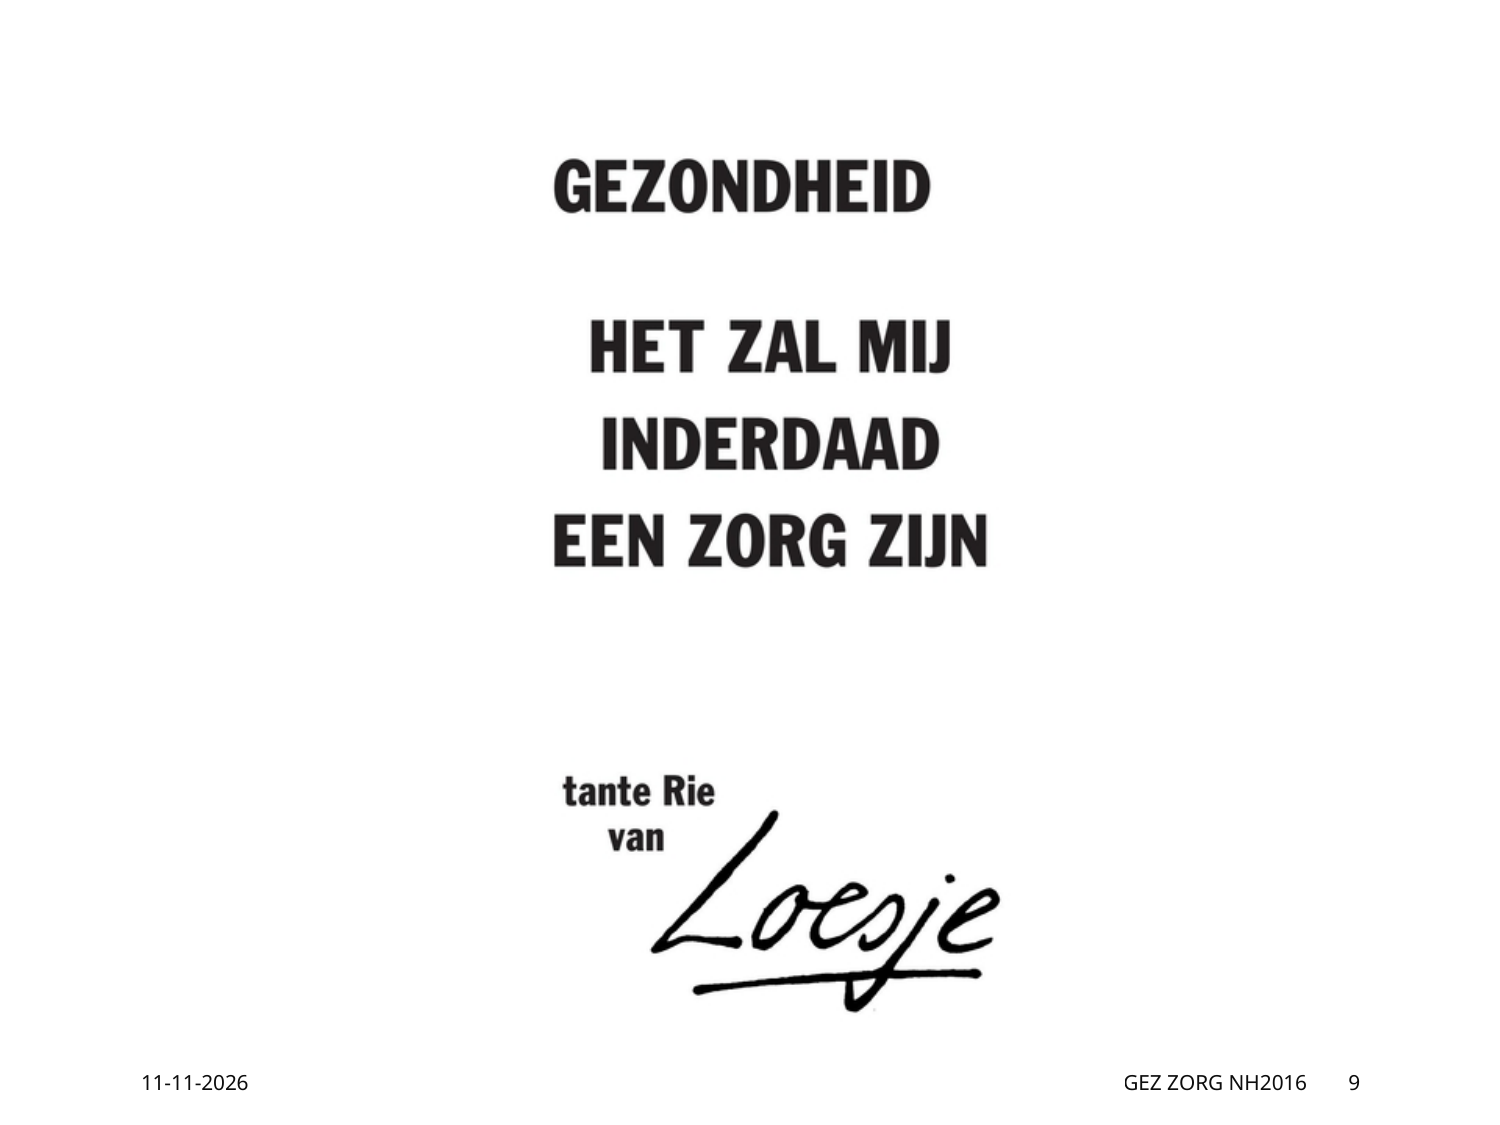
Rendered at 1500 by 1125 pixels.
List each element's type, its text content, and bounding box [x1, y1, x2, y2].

footer Alg VL gez zorg NH2016 [595, 1061, 1322, 1107]
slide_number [126, 1061, 392, 1107]
picture [374, 32, 1126, 1093]
slide_number 9 [1333, 1061, 1454, 1107]
